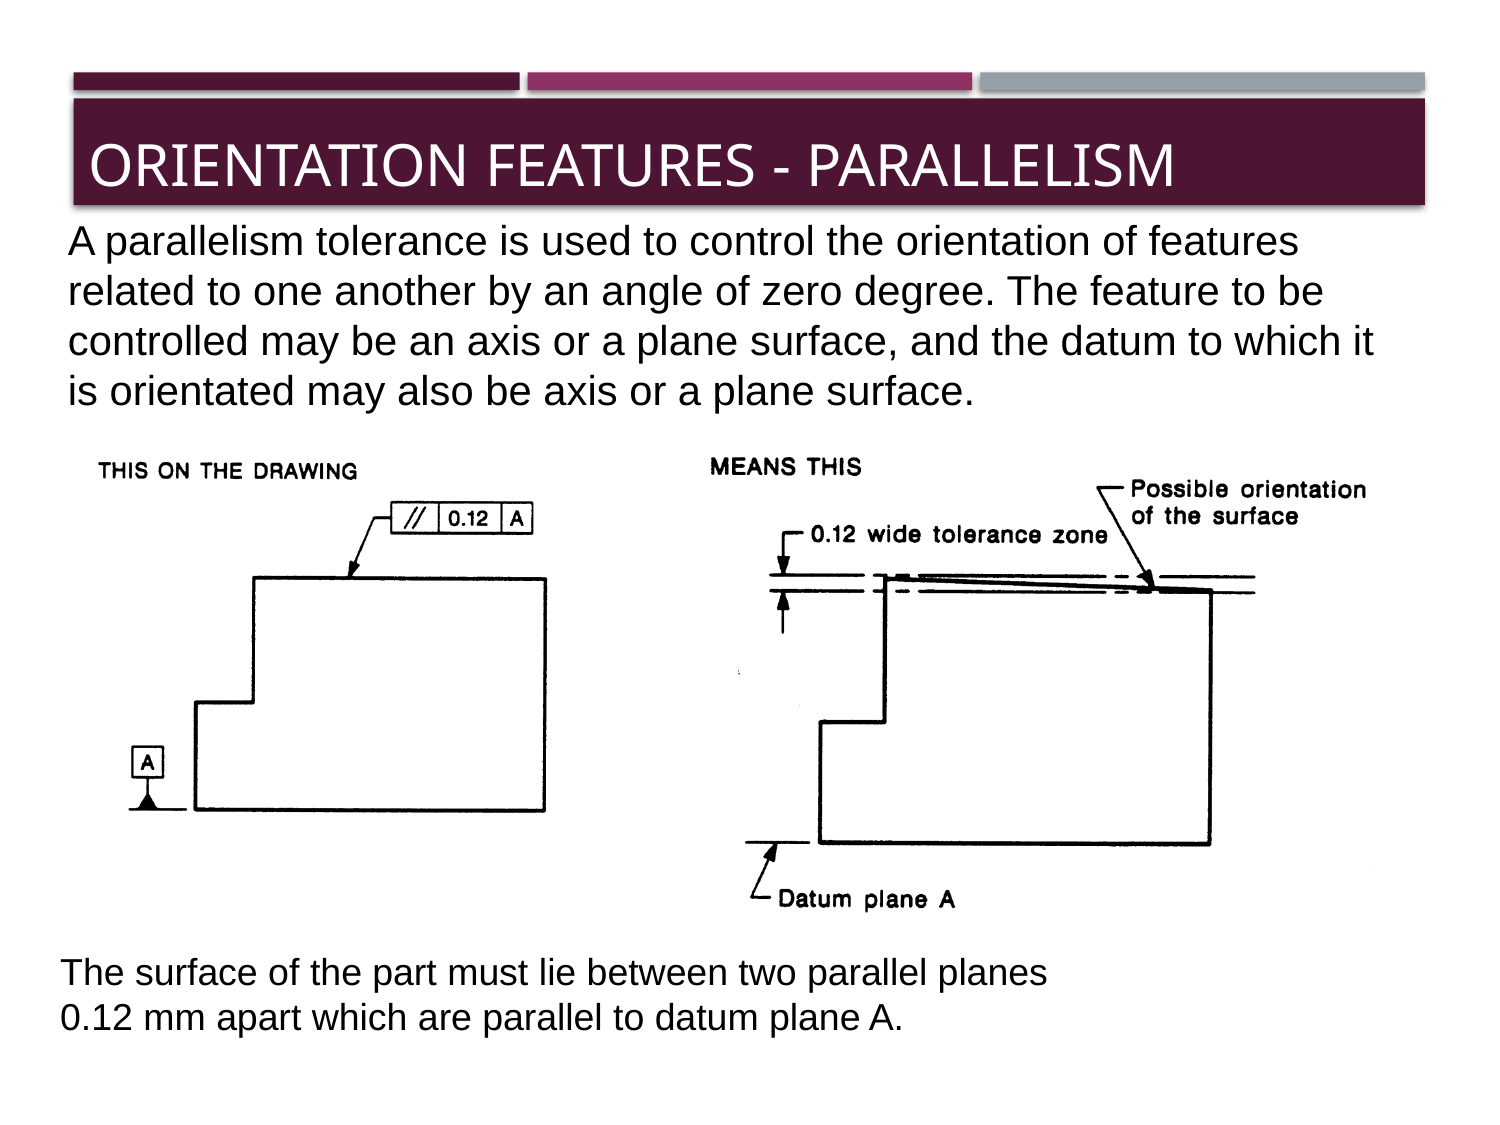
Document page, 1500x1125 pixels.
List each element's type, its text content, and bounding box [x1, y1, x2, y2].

picture [702, 451, 1377, 922]
picture [87, 457, 566, 820]
text_box The surface of the part must lie between two parallel planes 0.12 mm apart which are parallel to datum plane A. [45, 940, 1133, 1046]
text_box A parallelism tolerance is used to control the orientation of features related to one another by an angle of zero degree. The feature to be controlled may be an axis or a plane surface, and the datum to which it is orientated may also be axis or a plane surface. [53, 206, 1412, 422]
title Orientation Features - Parallelism [73, 98, 1425, 206]
